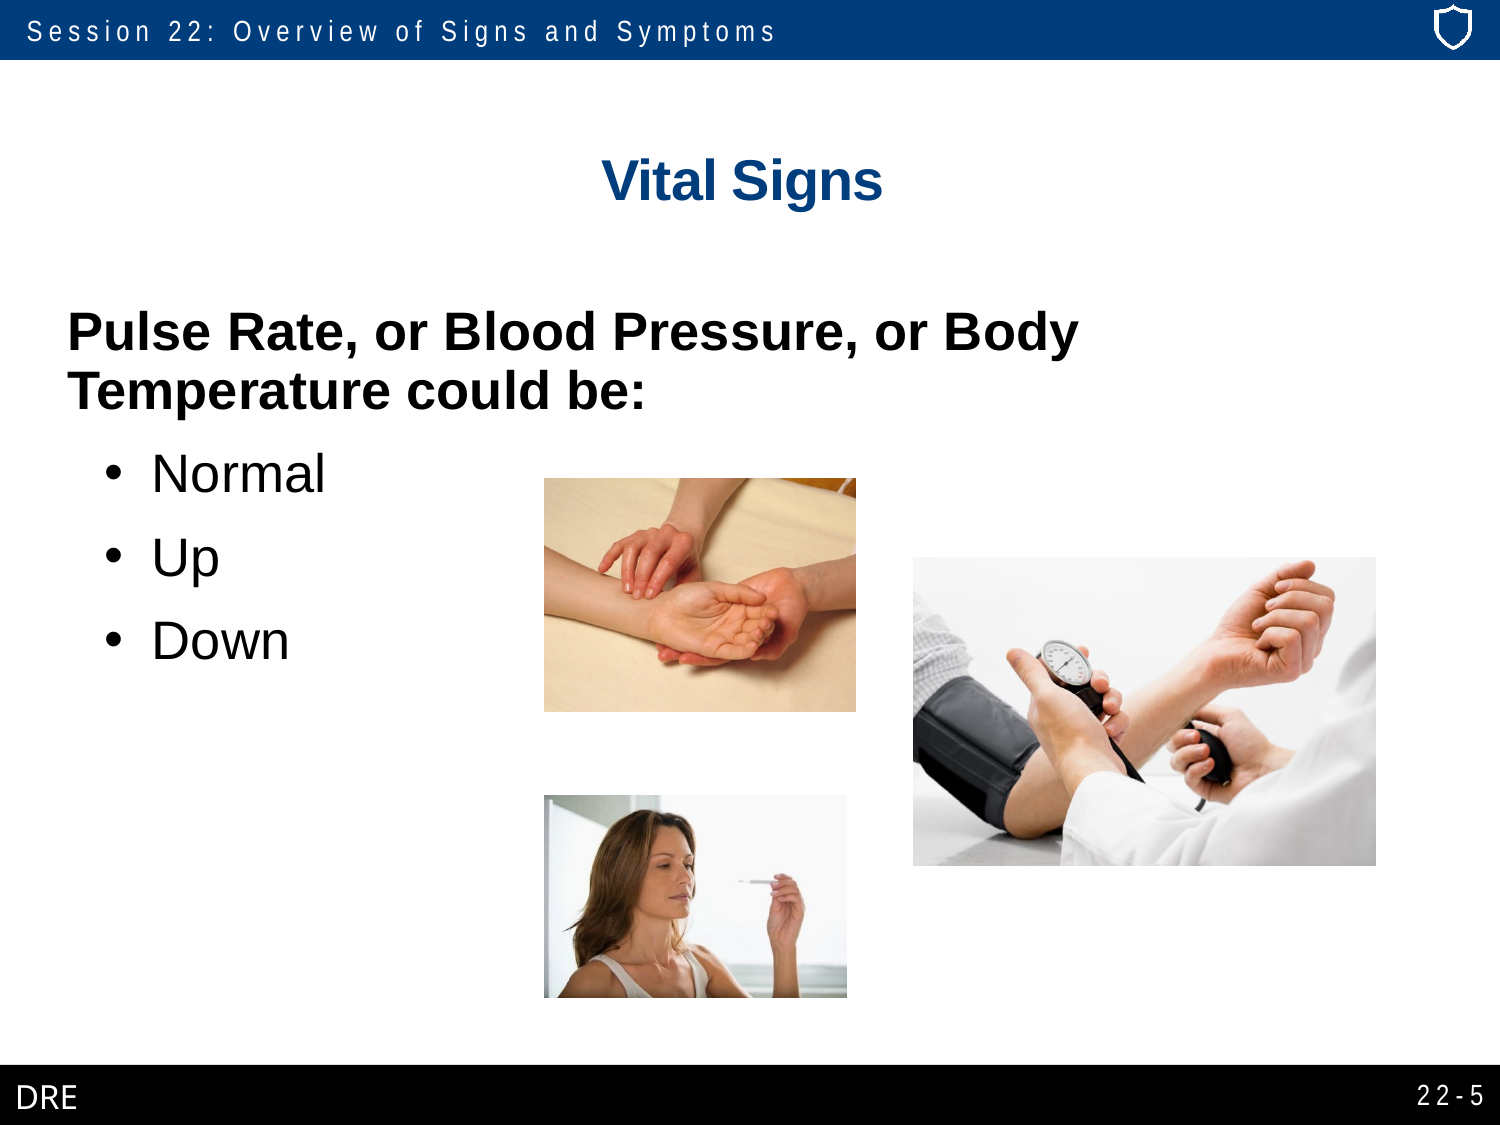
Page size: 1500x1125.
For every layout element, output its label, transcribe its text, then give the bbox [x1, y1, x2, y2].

picture [1434, 4, 1472, 50]
picture [544, 795, 847, 998]
picture [544, 478, 856, 713]
title Vital Signs [67, 87, 1419, 289]
picture [913, 556, 1376, 867]
list Pulse Rate, or Blood Pressure, or Body Temperature could be: Normal Up Down [67, 296, 1419, 815]
slide_number 22-5 [1218, 1063, 1499, 1124]
